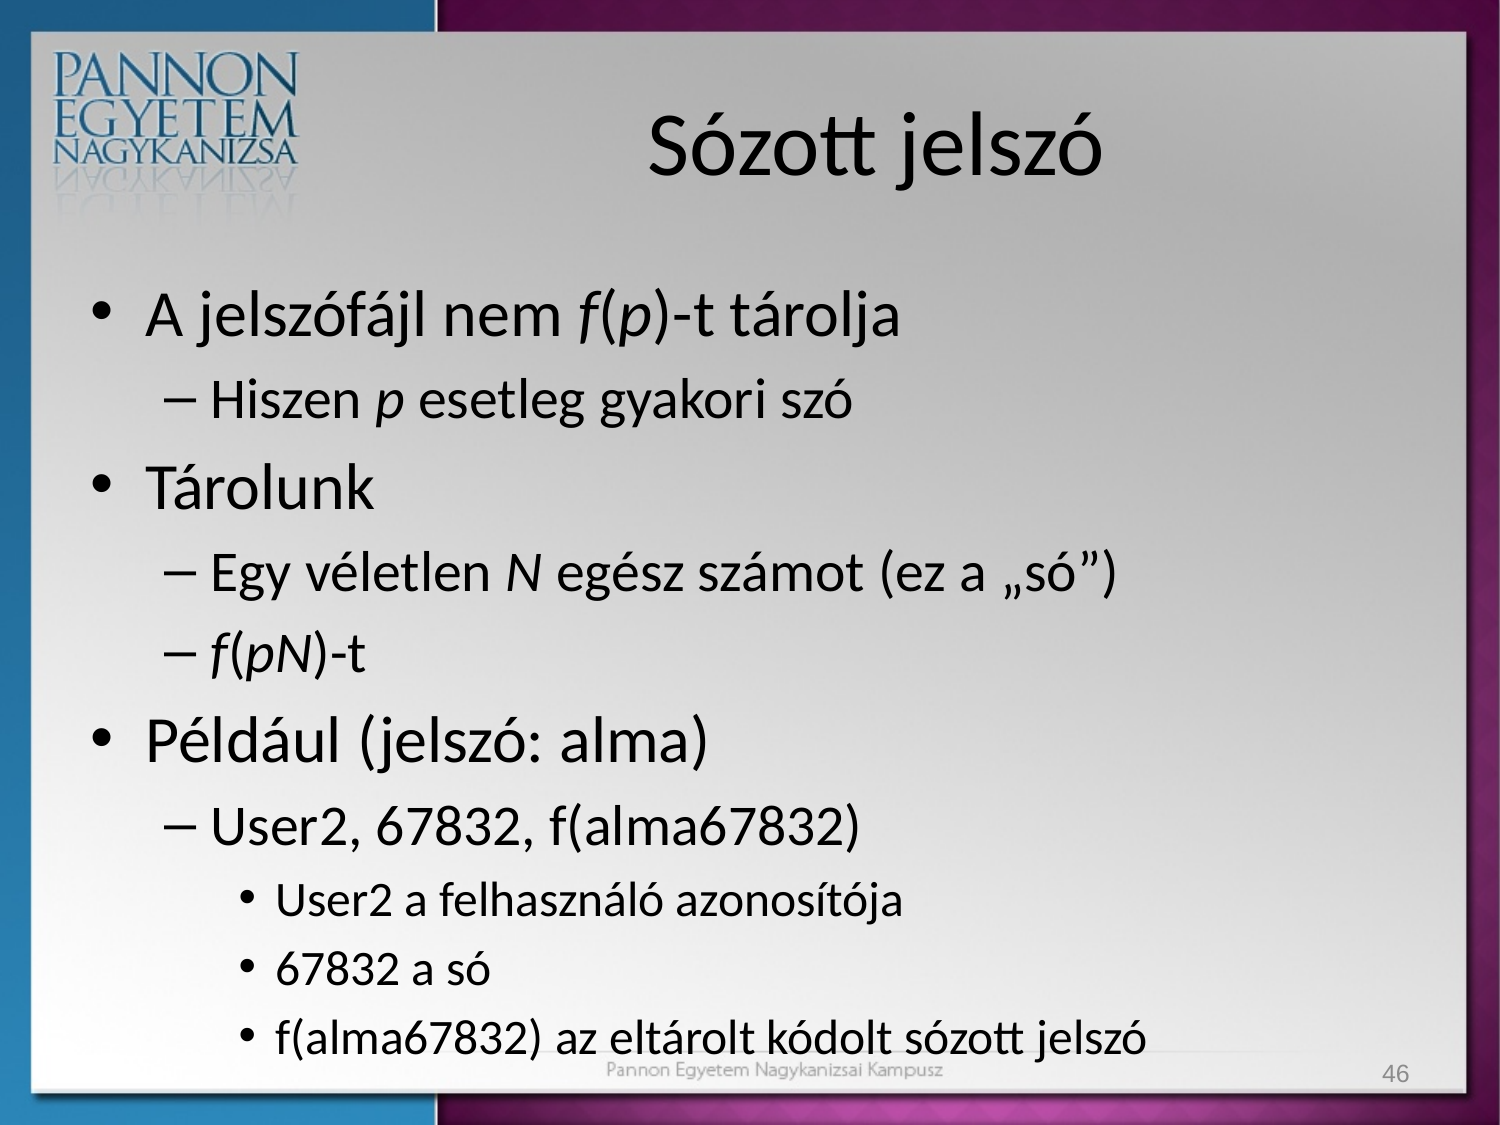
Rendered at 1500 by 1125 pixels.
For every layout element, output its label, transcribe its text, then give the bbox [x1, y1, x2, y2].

list A jelszófájl nem f(p)-t tárolja Hiszen p esetleg gyakori szó Tárolunk Egy véletlen N egész számot (ez a „só”) f(pN)-t Például (jelszó: alma) User2, 67832, f(alma67832) User2 a felhasználó azonosítója 67832 a só f(alma67832) az eltárolt kódolt sózott jelszó [75, 262, 1425, 1075]
title Sózott jelszó [328, 45, 1425, 233]
slide_number 46 [1074, 1042, 1425, 1103]
picture [0, 0, 1500, 1125]
